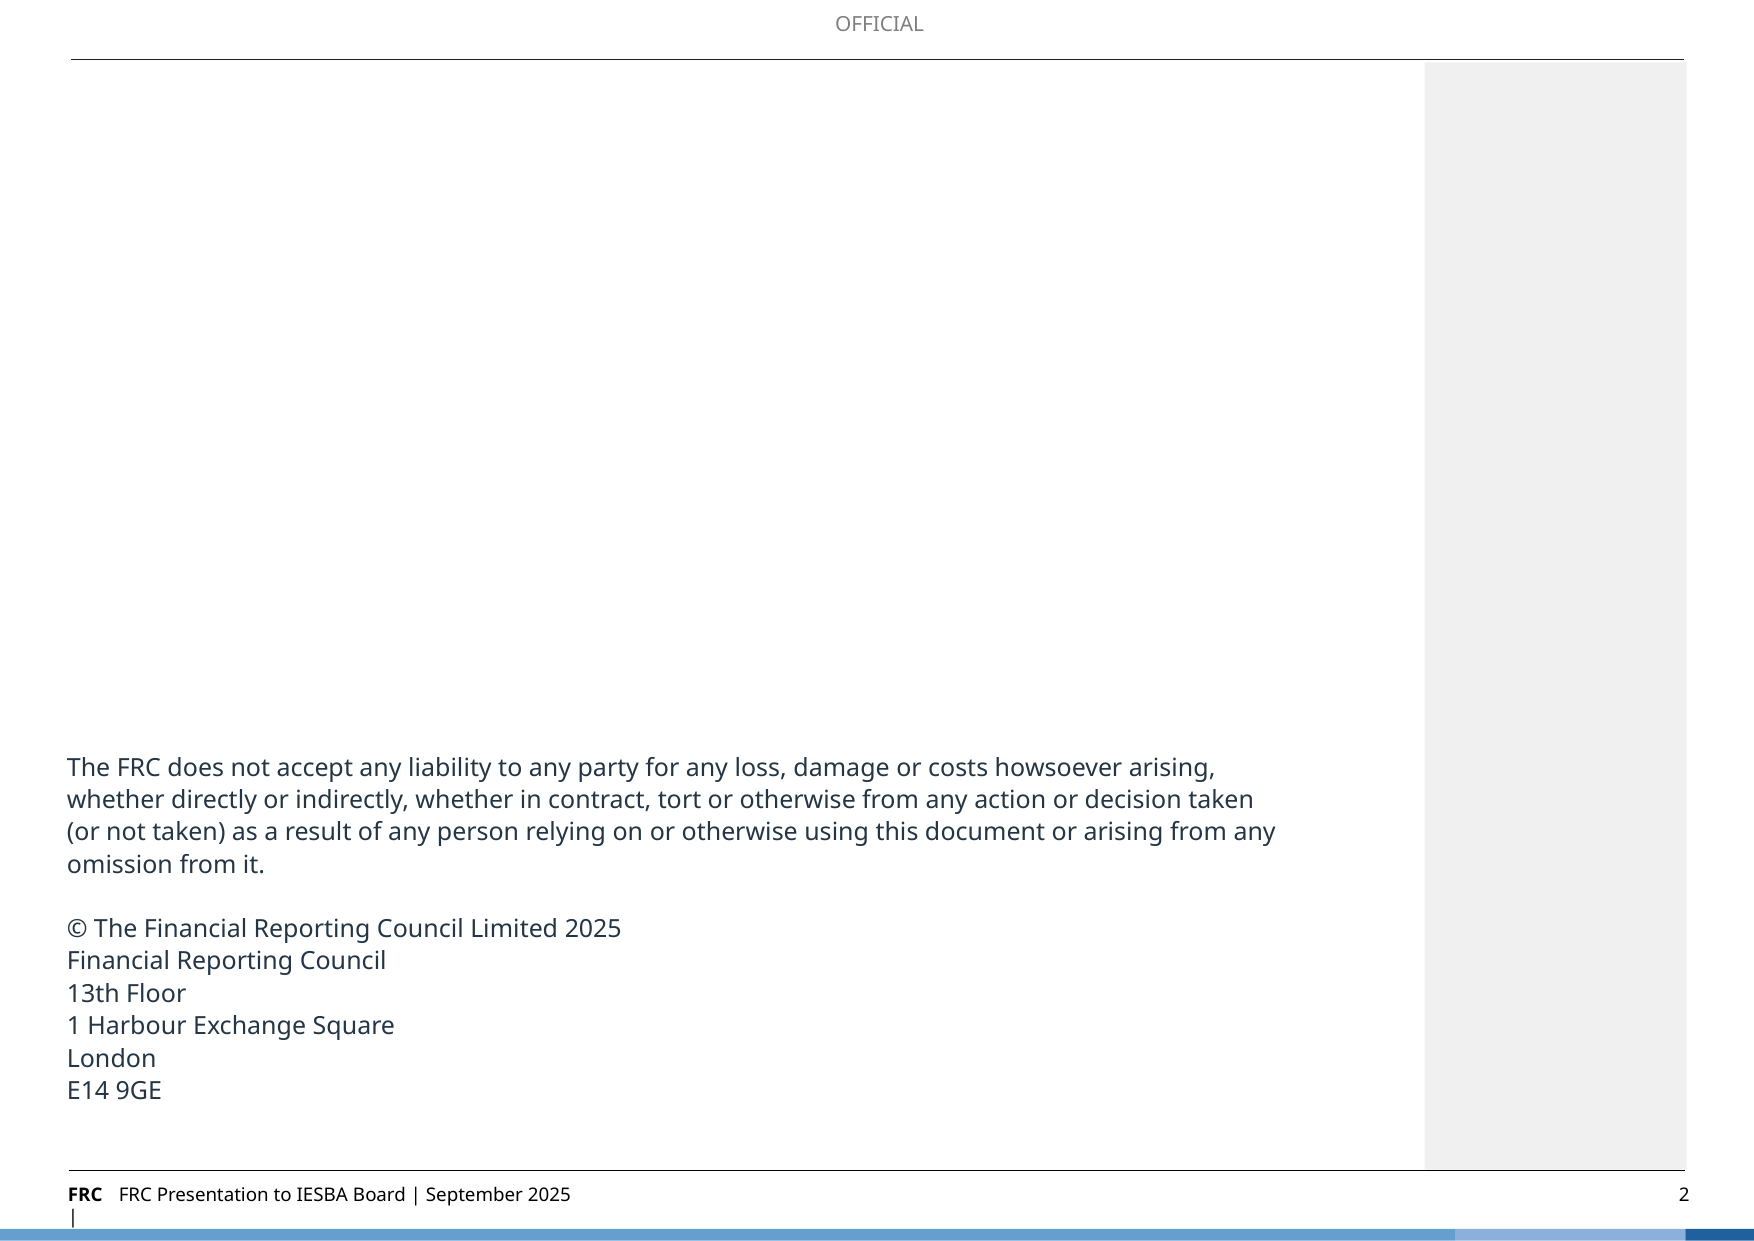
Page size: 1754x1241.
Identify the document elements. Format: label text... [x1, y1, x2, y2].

list The FRC does not accept any liability to any party for any loss, damage or costs howsoever arising, whether directly or indirectly, whether in contract, tort or otherwise from any action or decision taken (or not taken) as a result of any person relying on or otherwise using this document or arising from any omission from it. © The Financial Reporting Council Limited 2025 Financial Reporting Council 13th Floor 1 Harbour Exchange Square London E14 9GE [66, 260, 1282, 1105]
slide_number 2 [1661, 1182, 1690, 1205]
footer FRC Presentation to IESBA Board | September 2025 [118, 1182, 946, 1205]
